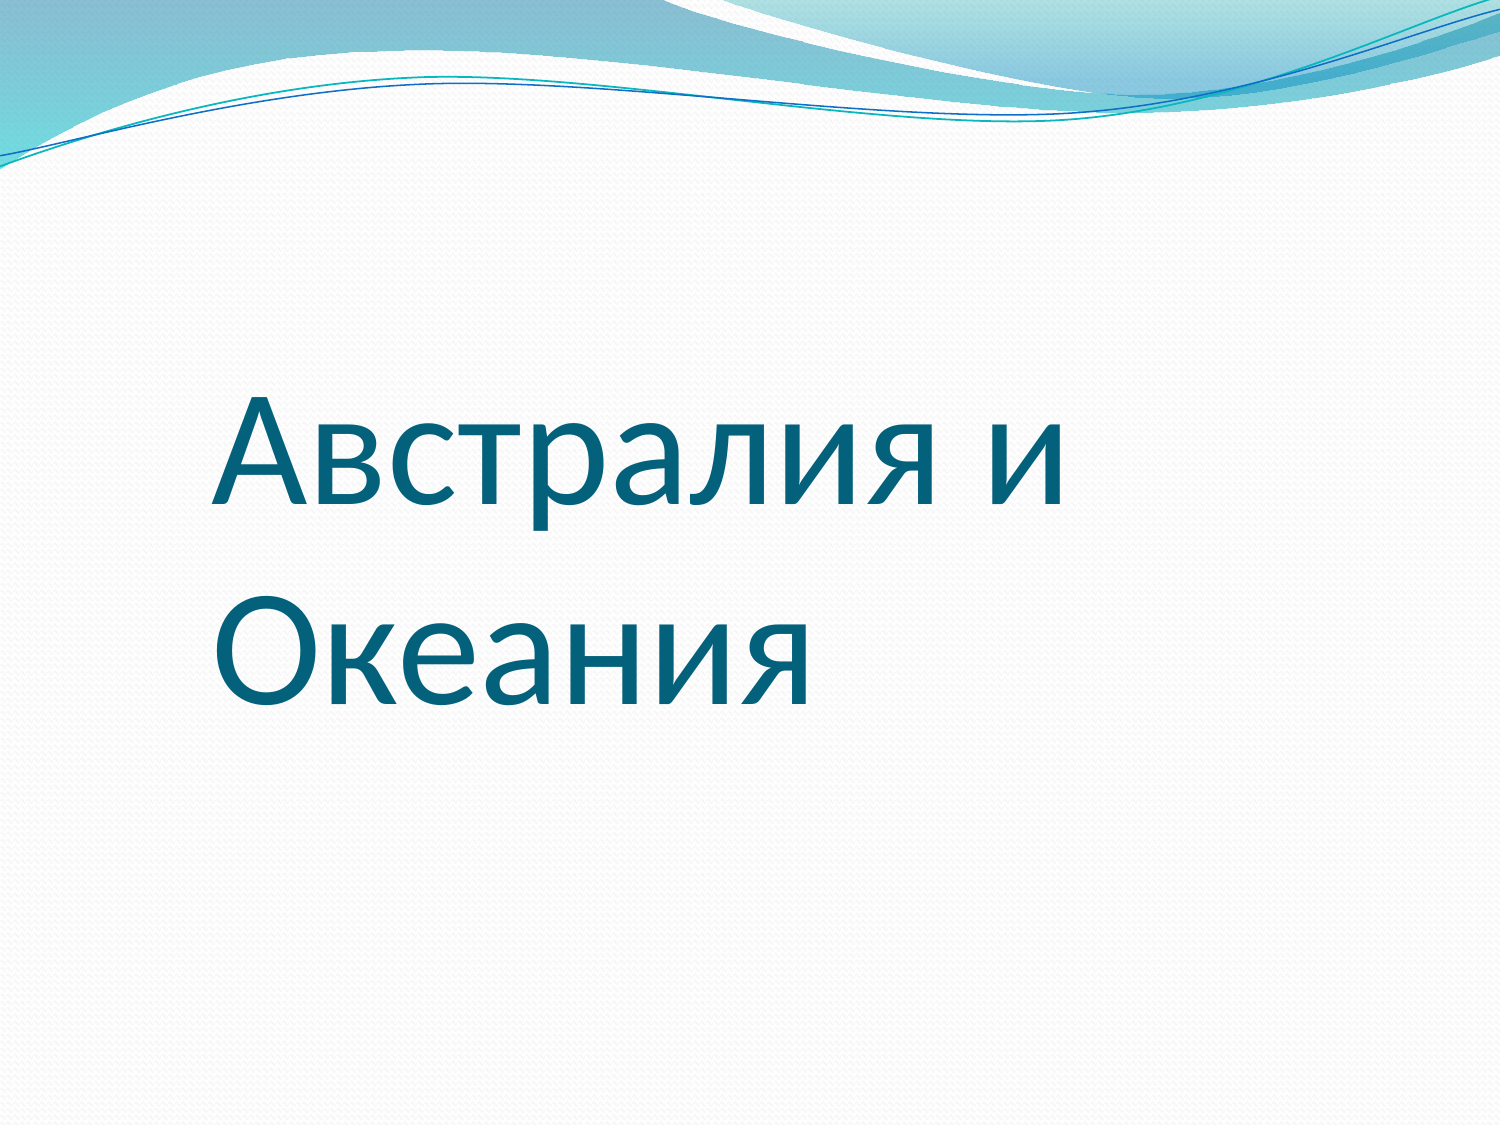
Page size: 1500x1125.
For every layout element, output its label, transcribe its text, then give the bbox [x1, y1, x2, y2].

title Австралия и Океания [210, 281, 1500, 739]
